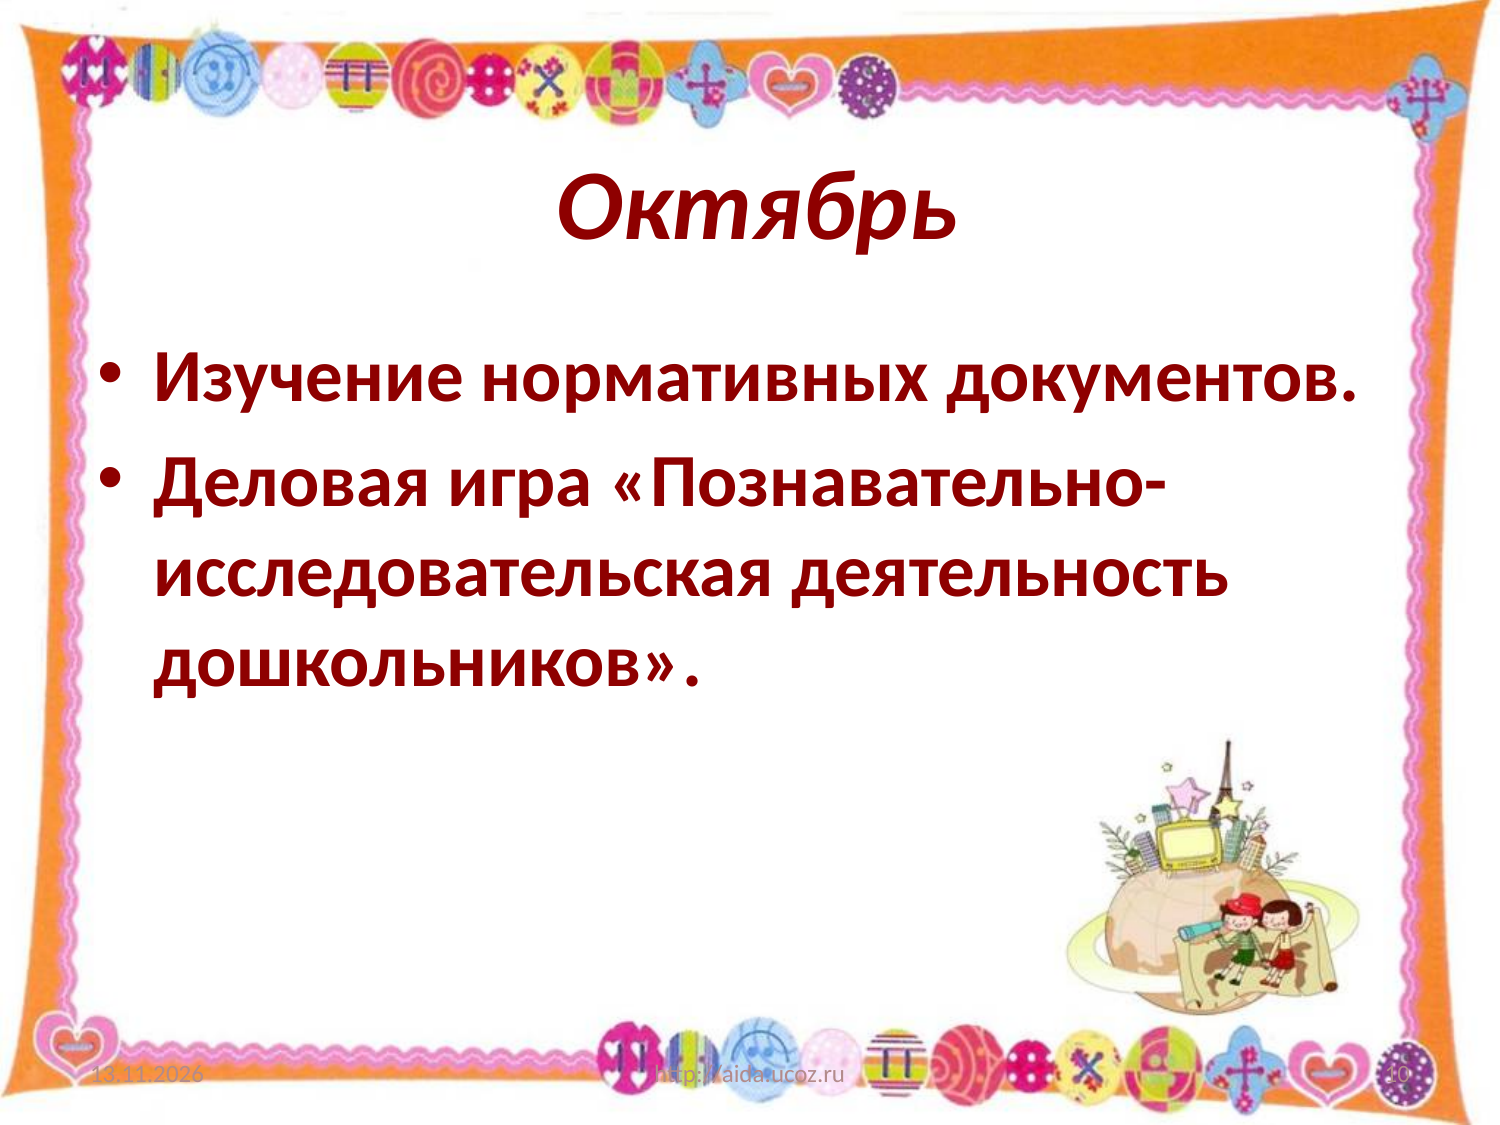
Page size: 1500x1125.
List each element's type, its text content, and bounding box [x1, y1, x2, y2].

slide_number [75, 1042, 425, 1103]
list Изучение нормативных документов. Деловая игра «Познавательно-исследовательская деятельность дошкольников». [81, 318, 1433, 833]
slide_number 10 [1074, 1042, 1425, 1103]
picture [0, 0, 1500, 1125]
title Октябрь [81, 105, 1433, 294]
footer http://aida.ucoz.ru [512, 1042, 988, 1103]
